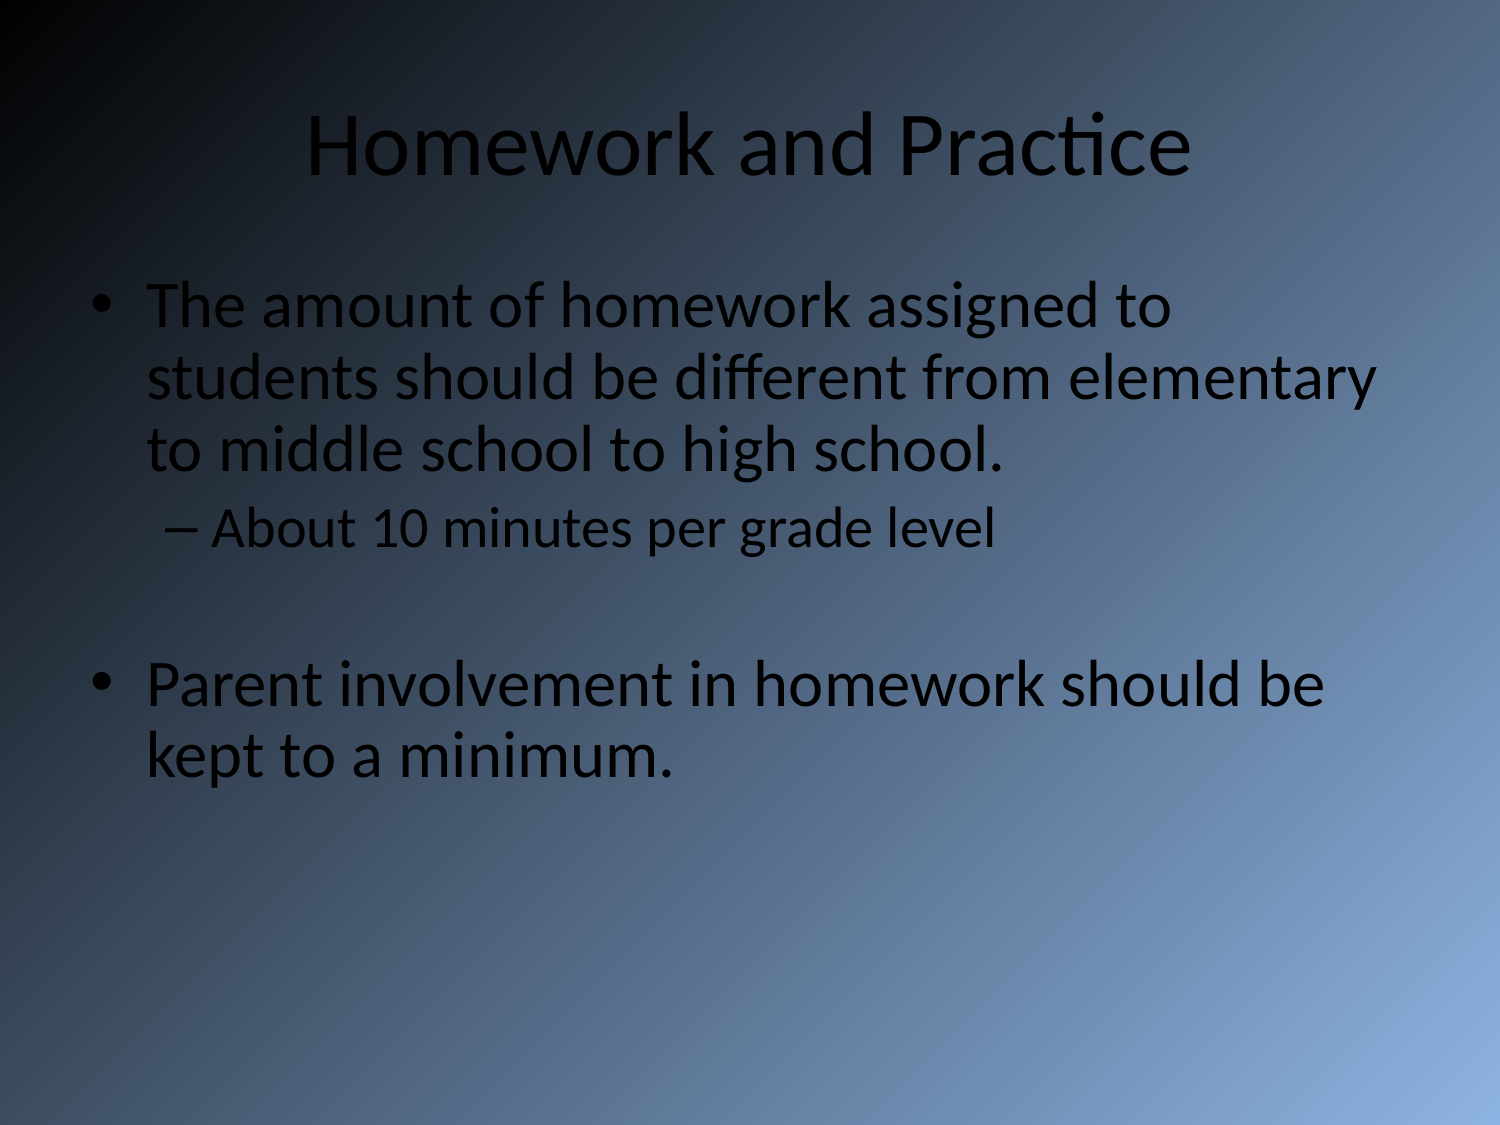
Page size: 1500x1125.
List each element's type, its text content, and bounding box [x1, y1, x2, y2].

list The amount of homework assigned to students should be different from elementary to middle school to high school. About 10 minutes per grade level Parent involvement in homework should be kept to a minimum. [75, 262, 1425, 1005]
title Homework and Practice [75, 45, 1425, 233]
